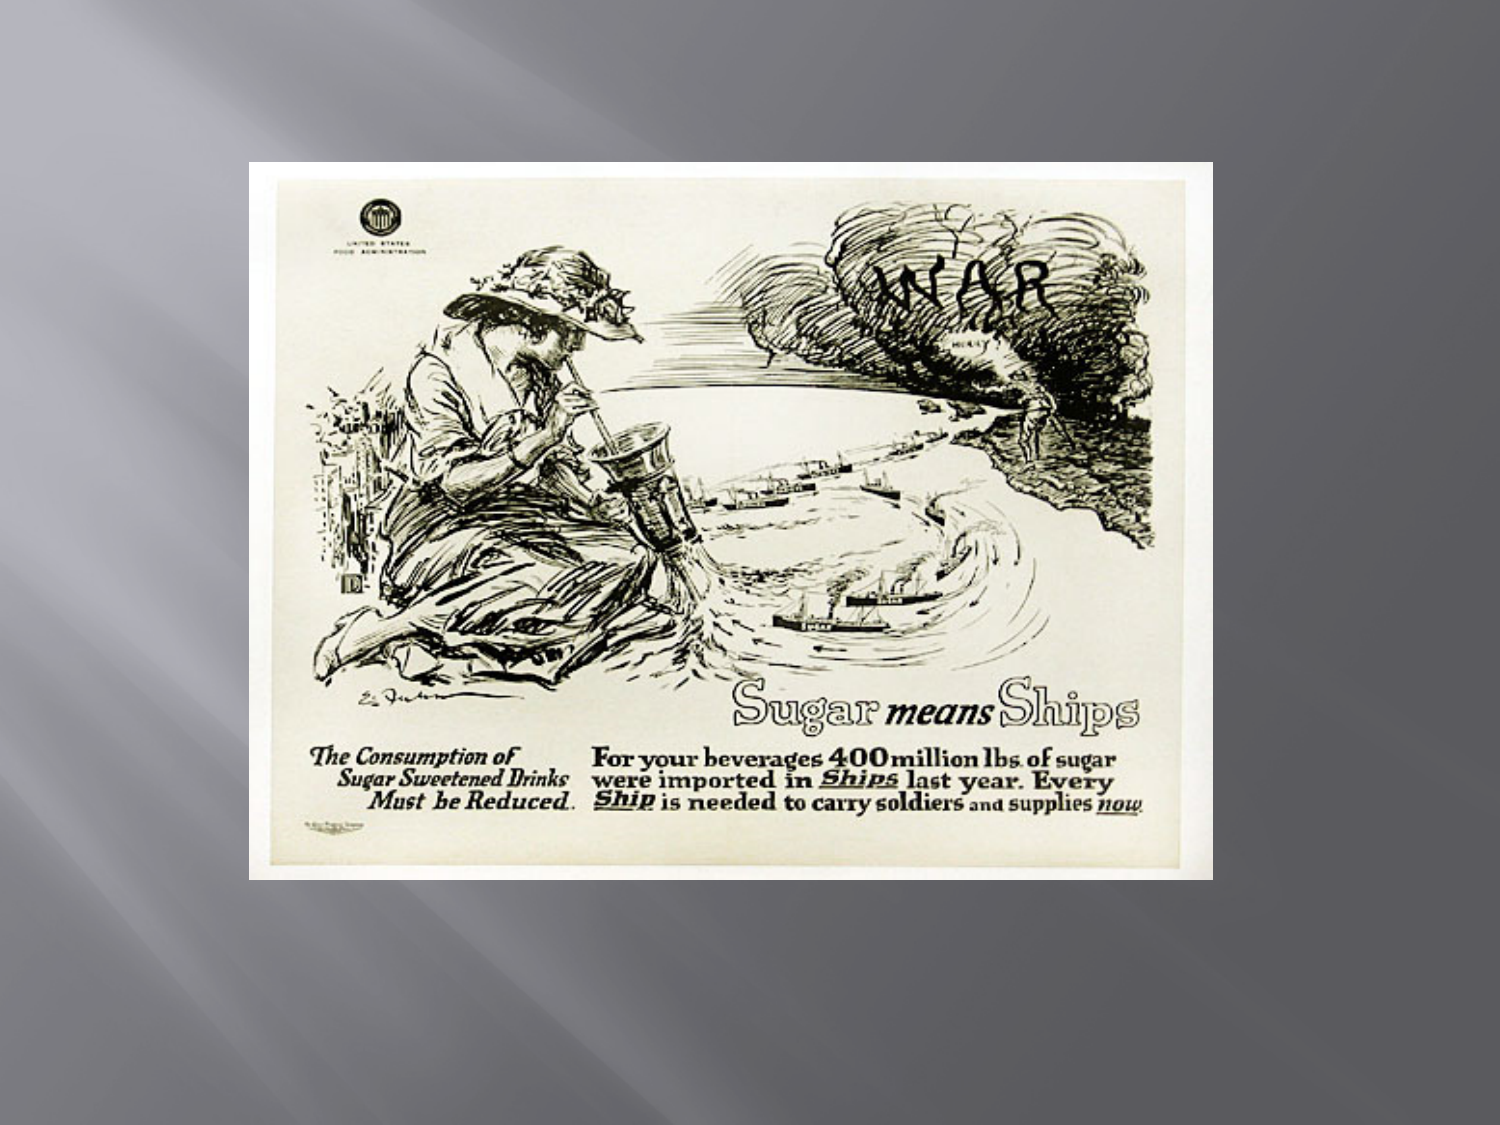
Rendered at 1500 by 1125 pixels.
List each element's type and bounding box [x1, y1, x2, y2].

picture [249, 162, 1213, 880]
